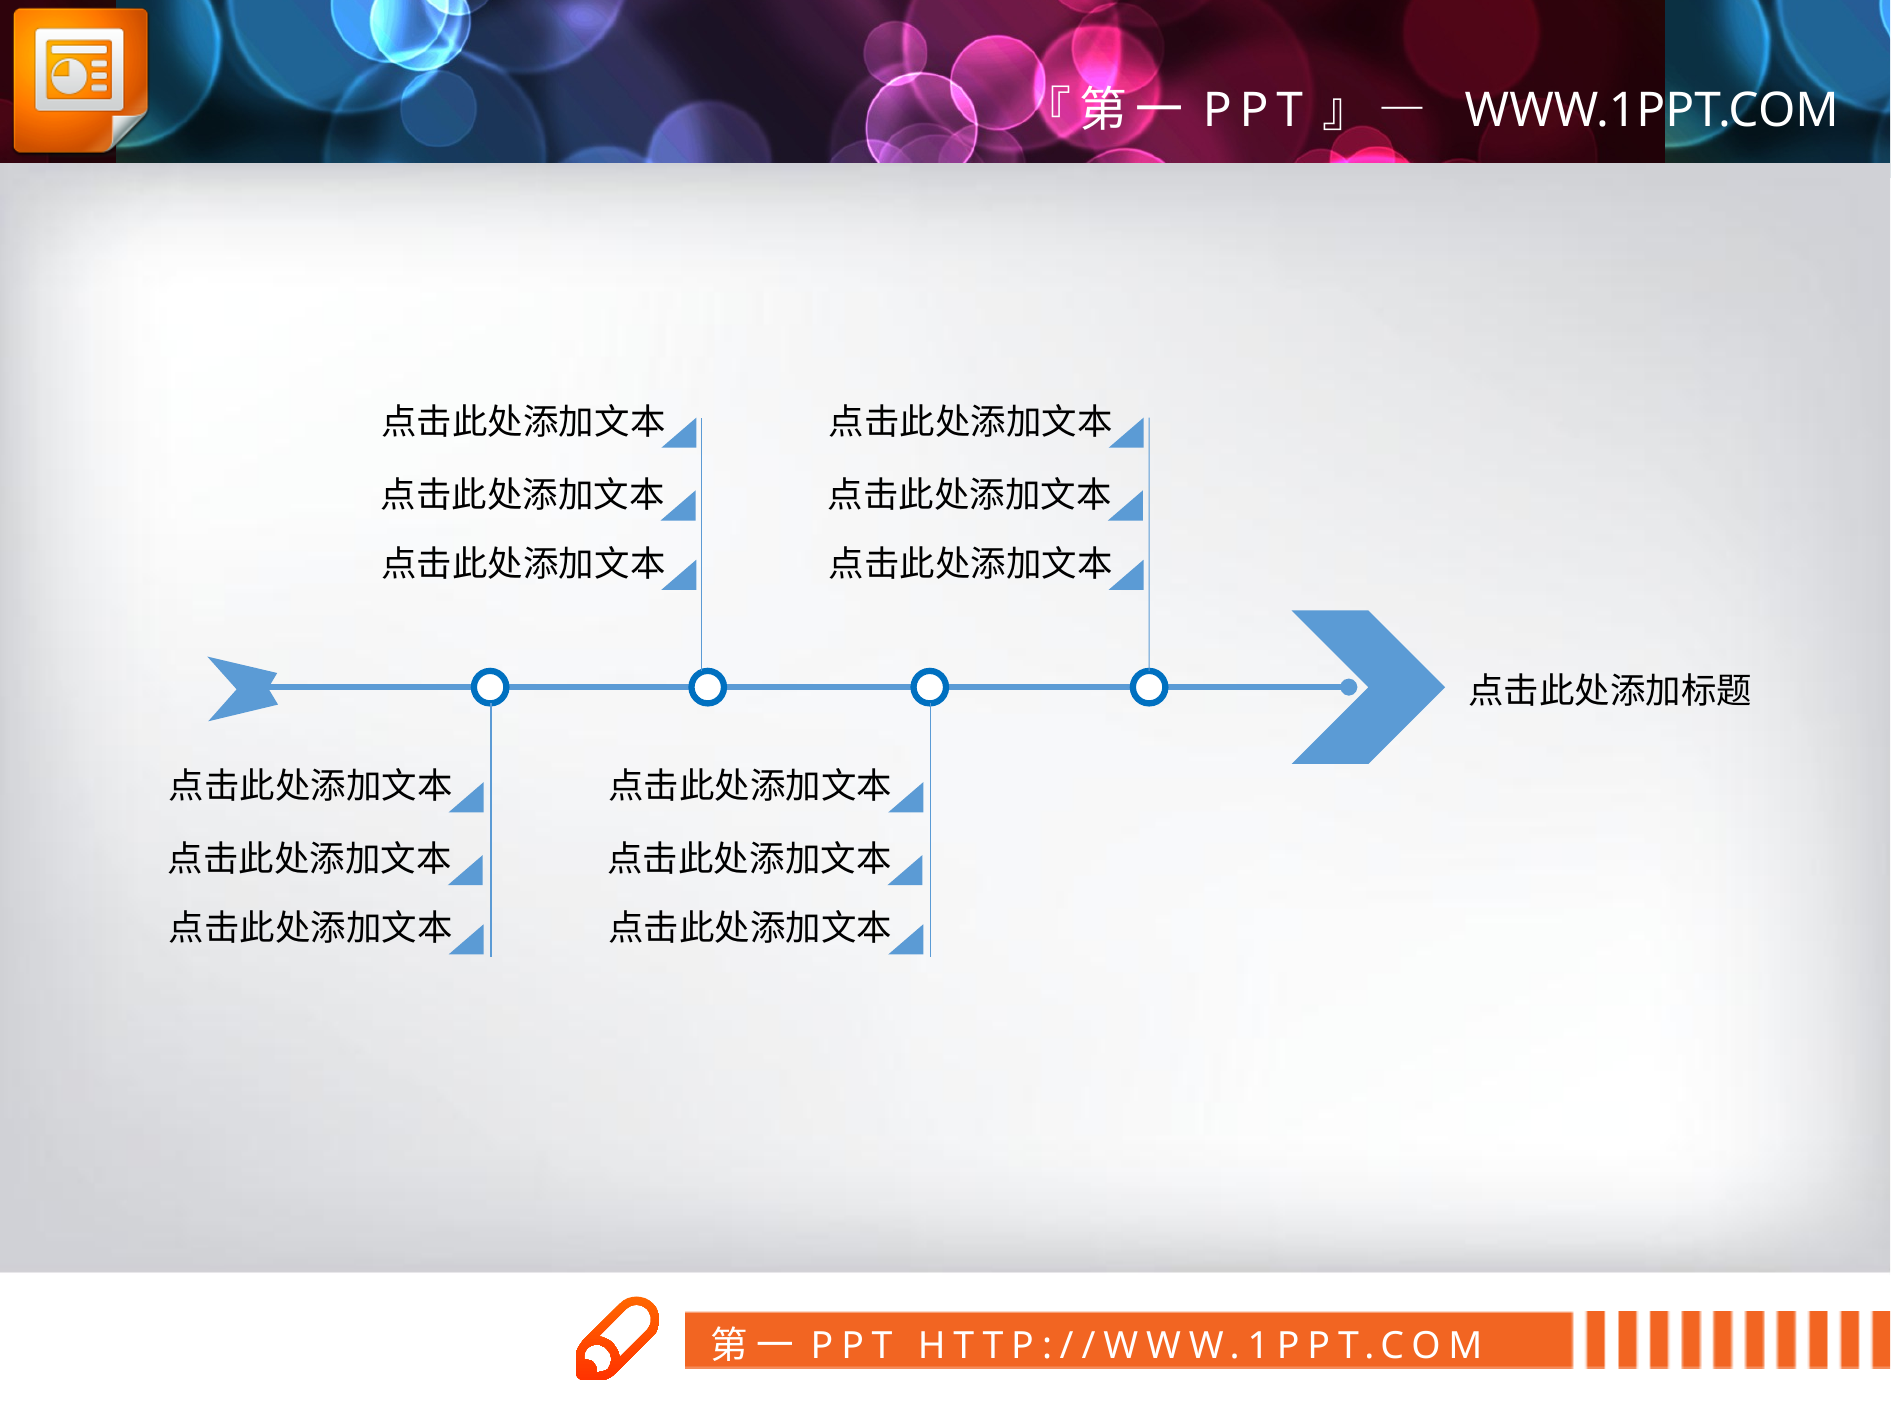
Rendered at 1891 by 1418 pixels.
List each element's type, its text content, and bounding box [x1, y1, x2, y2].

text_box 点击此处添加文本 [154, 898, 486, 956]
text_box [1291, 610, 1446, 764]
text_box 点击此处添加文本 [594, 756, 926, 813]
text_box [199, 652, 275, 726]
text_box [1133, 671, 1166, 686]
text_box [913, 670, 946, 686]
text_box [1134, 695, 1164, 704]
text_box [475, 695, 505, 704]
picture [0, 0, 1891, 1275]
text_box 点击此处添加文本 [814, 391, 1150, 449]
text_box 点击此处添加文本 [367, 533, 697, 591]
picture [685, 1311, 1891, 1369]
text_box [915, 695, 945, 704]
text_box 点击此处添加标题 [1454, 661, 1789, 718]
text_box 点击此处添加文本 [593, 829, 926, 886]
text_box [691, 670, 724, 686]
text_box [693, 695, 722, 704]
text_box 点击此处添加文本 [814, 533, 1144, 591]
text_box 点击此处添加文本 [154, 756, 486, 813]
text_box 点击此处添加文本 [366, 464, 697, 522]
text_box 点击此处添加文本 [153, 829, 486, 886]
text_box 点击此处添加文本 [813, 464, 1144, 522]
text_box 点击此处添加文本 [367, 391, 702, 449]
text_box 点击此处添加文本 [594, 898, 926, 956]
text_box [474, 670, 507, 686]
